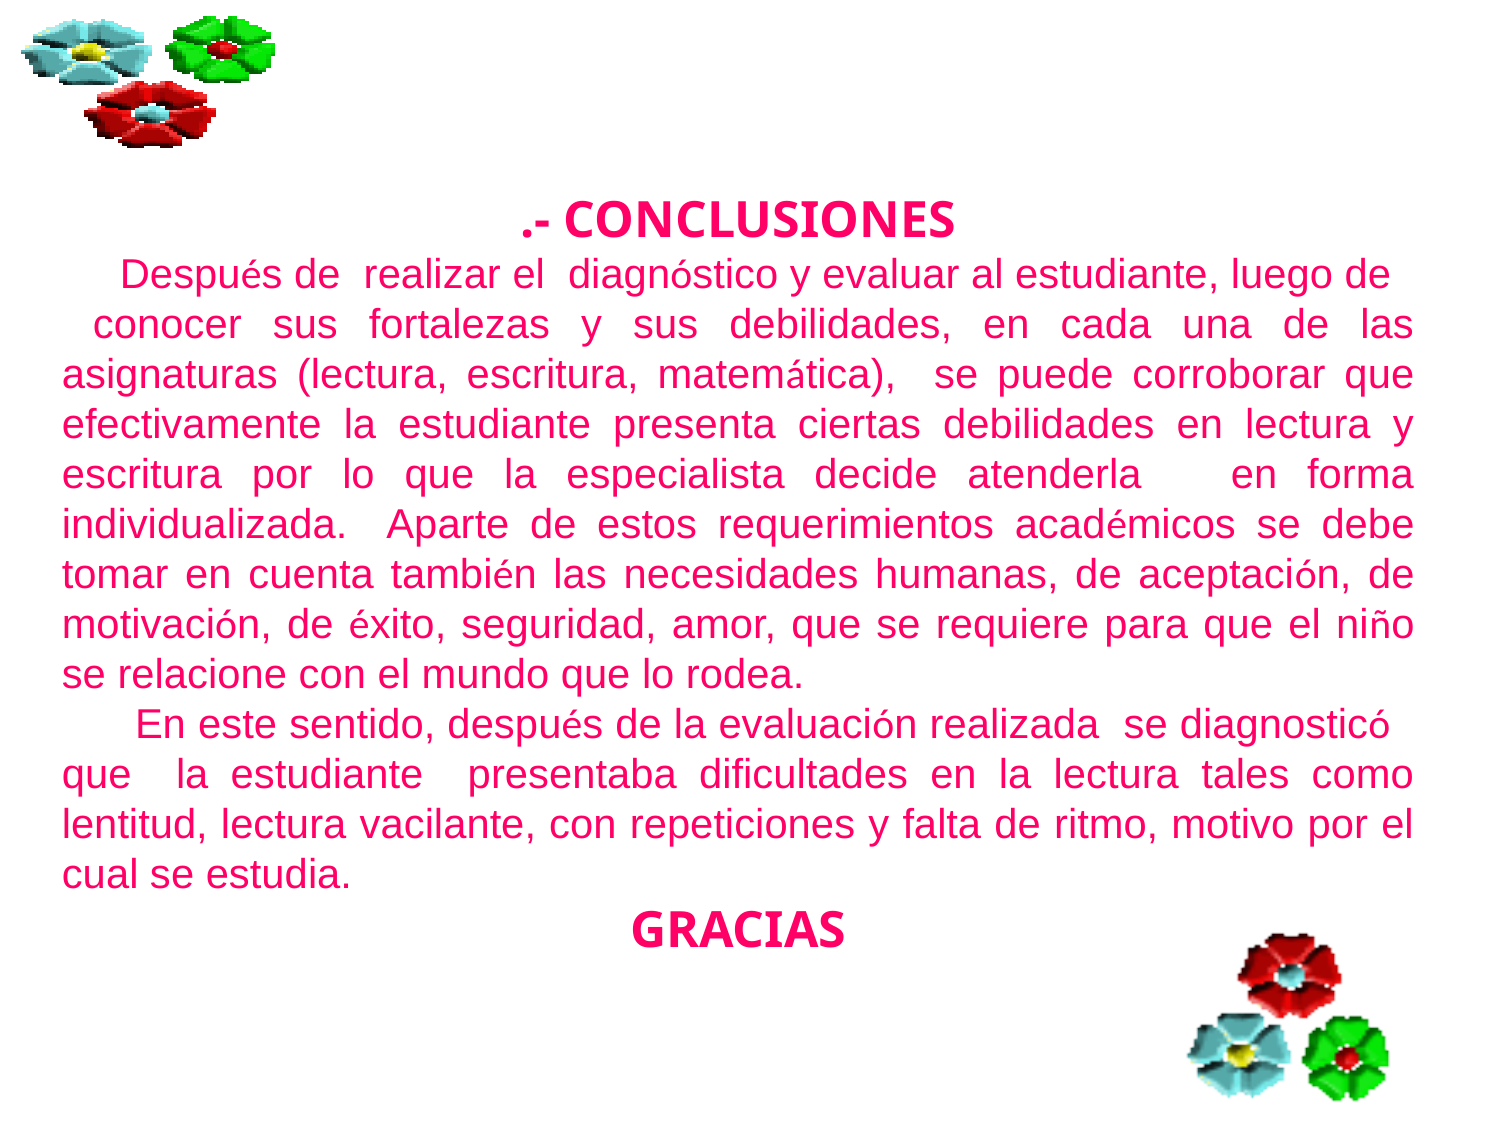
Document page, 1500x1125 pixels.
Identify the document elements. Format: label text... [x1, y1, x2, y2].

picture [1171, 913, 1414, 1125]
picture [0, 0, 305, 165]
text_box .- CONCLUSIONES Después de realizar el diagnóstico y evaluar al estudiante, luego de conocer sus fortalezas y sus debilidades, en cada una de las asignaturas (lectura, escritura, matemática), se puede corroborar que efectivamente la estudiante presenta ciertas debilidades en lectura y escritura por lo que la especialista decide atenderla en forma individualizada. Aparte de estos requerimientos académicos se debe tomar en cuenta también las necesidades humanas, de aceptación, de motivación, de éxito, seguridad, amor, que se requiere para que el niño se relacione con el mundo que lo rodea. En este sentido, después de la evaluación realizada se diagnosticó que la estudiante presentaba dificultades en la lectura tales como lentitud, lectura vacilante, con repeticiones y falta de ritmo, motivo por el cual se estudia. GRACIAS [46, 179, 1430, 965]
